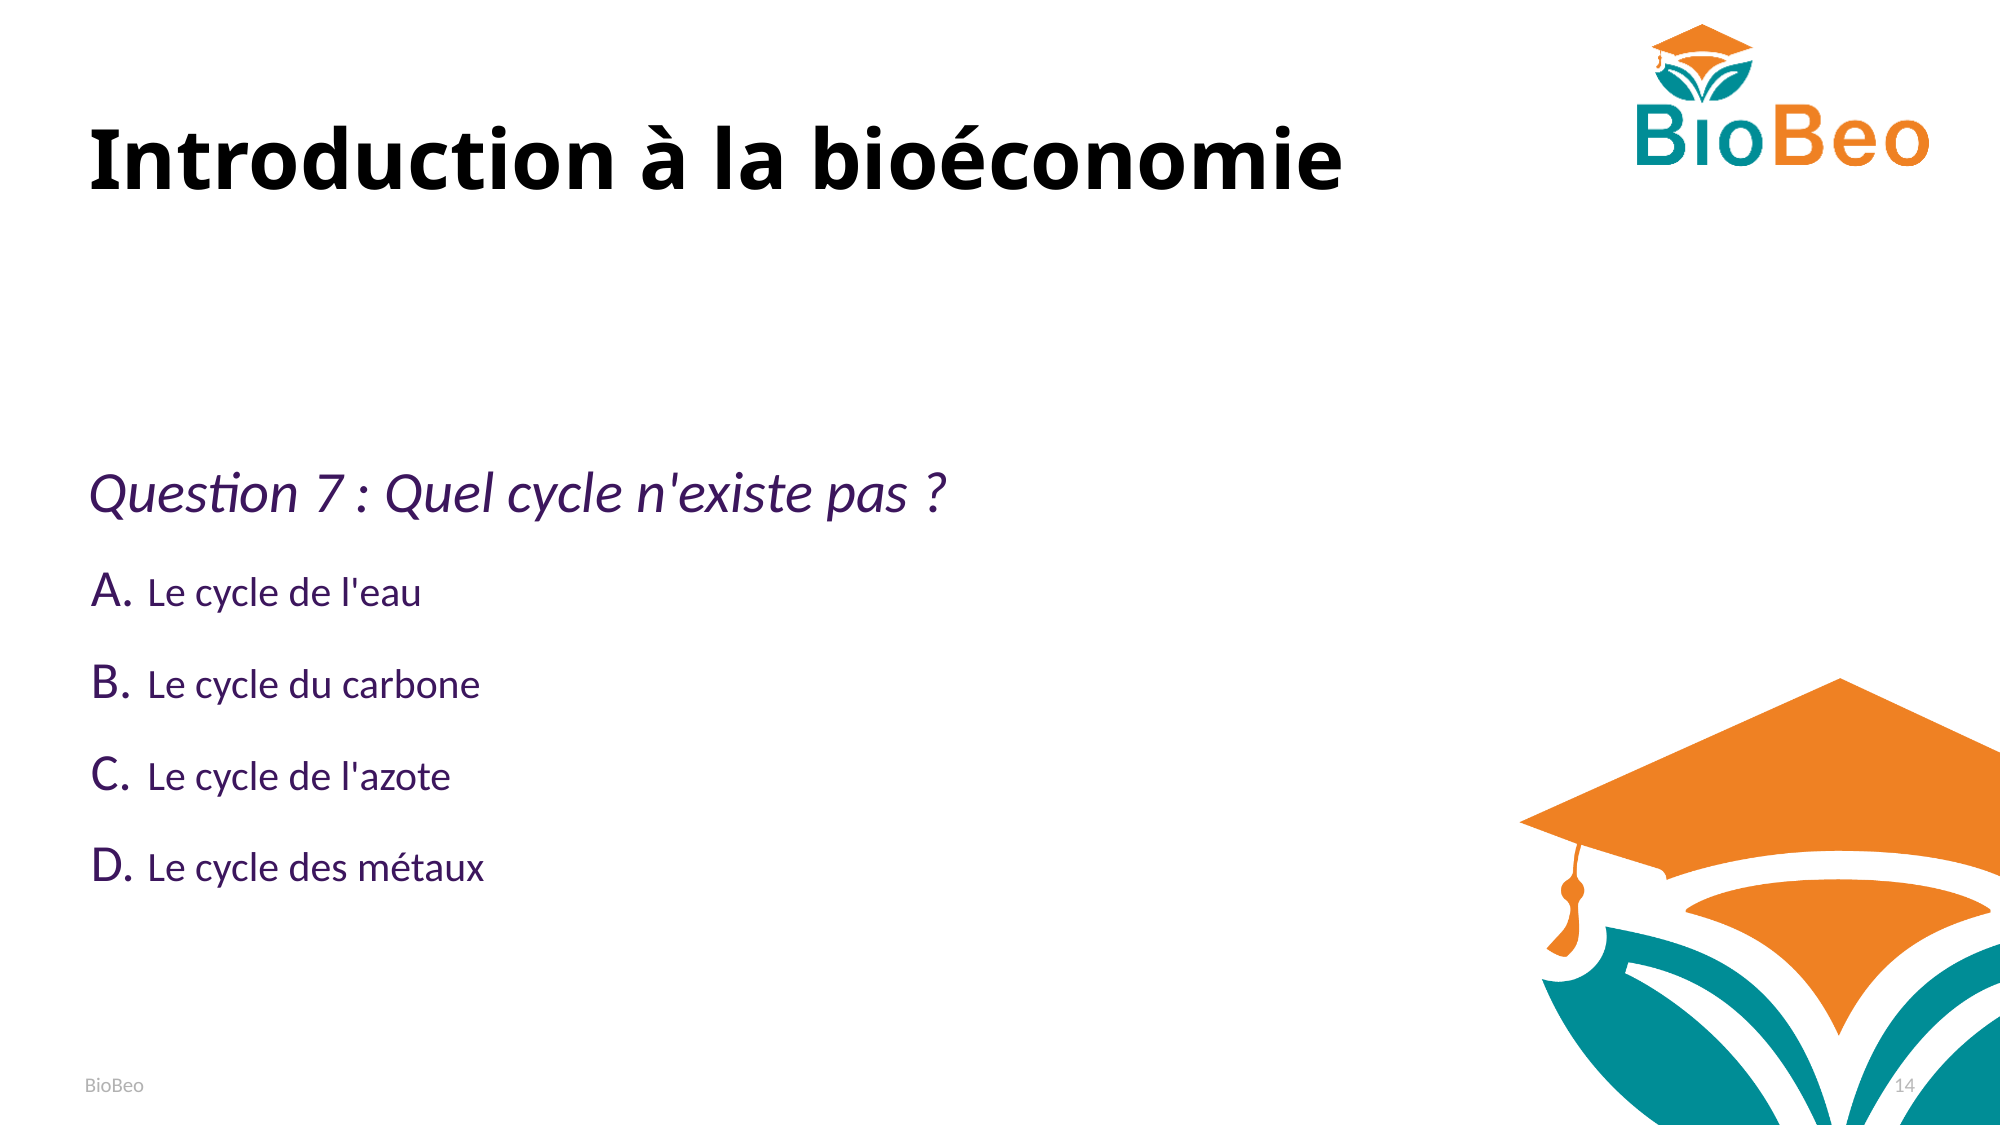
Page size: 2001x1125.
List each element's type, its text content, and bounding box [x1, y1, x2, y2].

picture [1478, 618, 2000, 1125]
slide_number 14 [1818, 1065, 1931, 1103]
title Introduction à la bioéconomie [74, 88, 1935, 237]
text_box Question 7 : Quel cycle n'existe pas ? Le cycle de l'eau Le cycle du carbone Le cycle de l'azote Le cycle des métaux [74, 441, 1819, 898]
footer BioBeo [69, 1065, 1805, 1103]
picture [1635, 22, 1931, 88]
